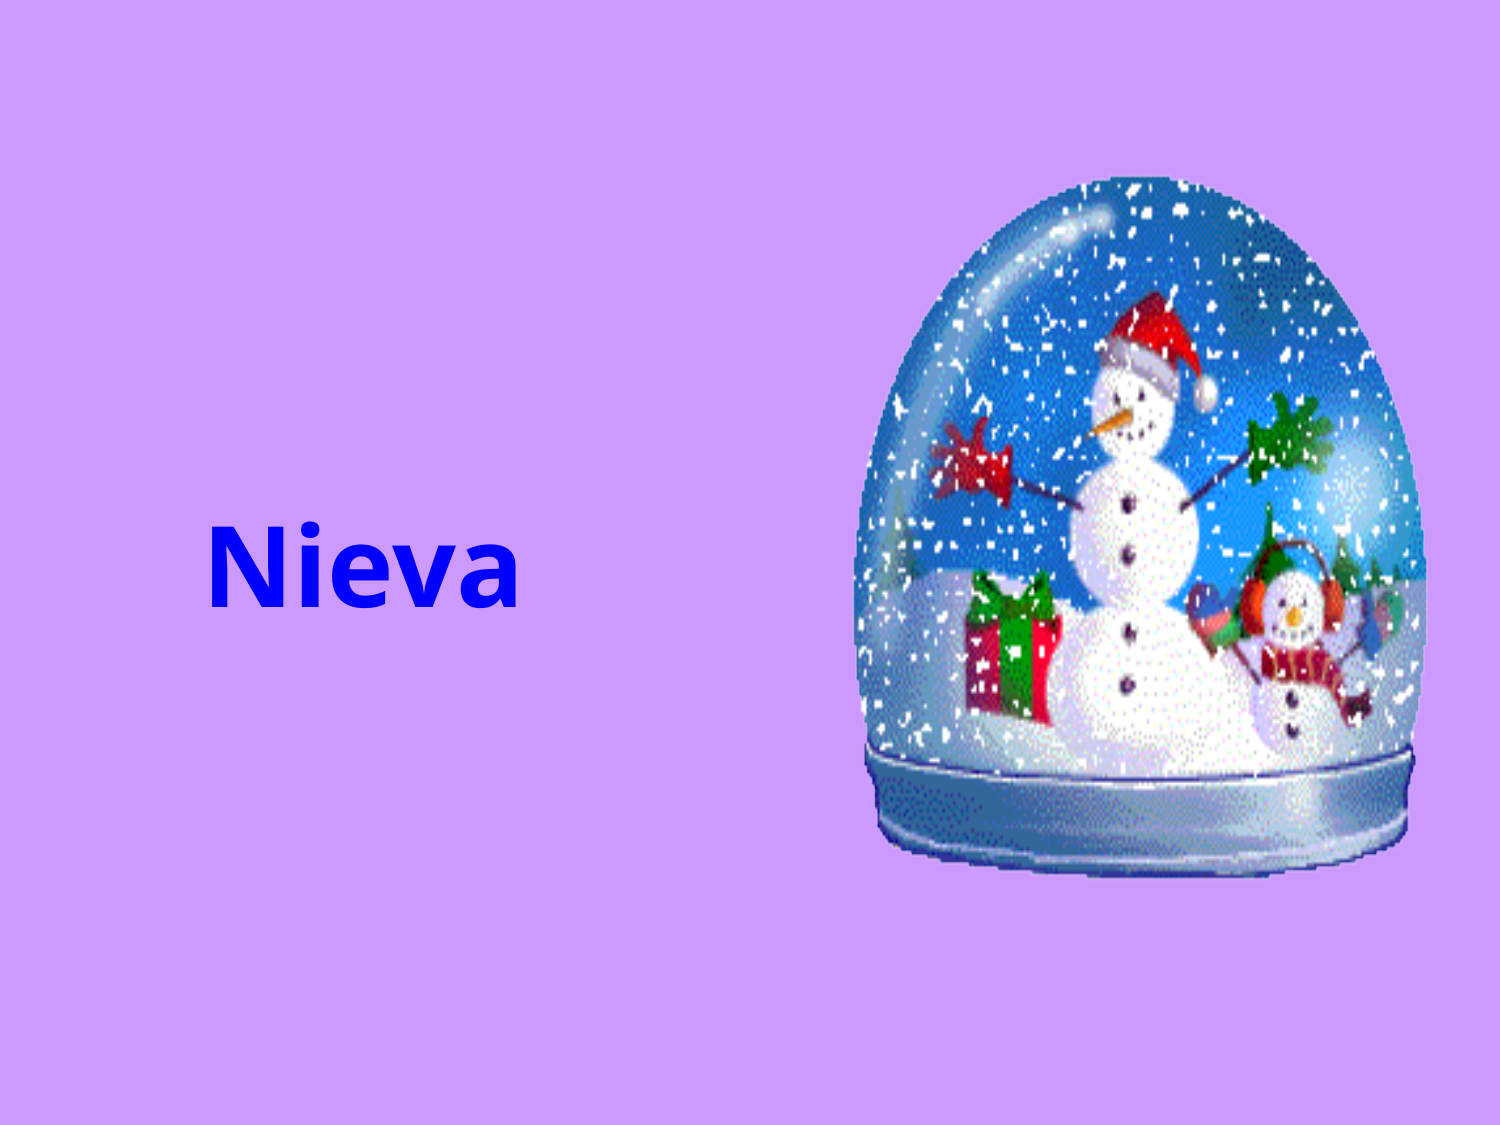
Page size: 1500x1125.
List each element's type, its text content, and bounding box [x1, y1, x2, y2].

text_box Nieva [187, 487, 844, 638]
picture [849, 162, 1438, 888]
